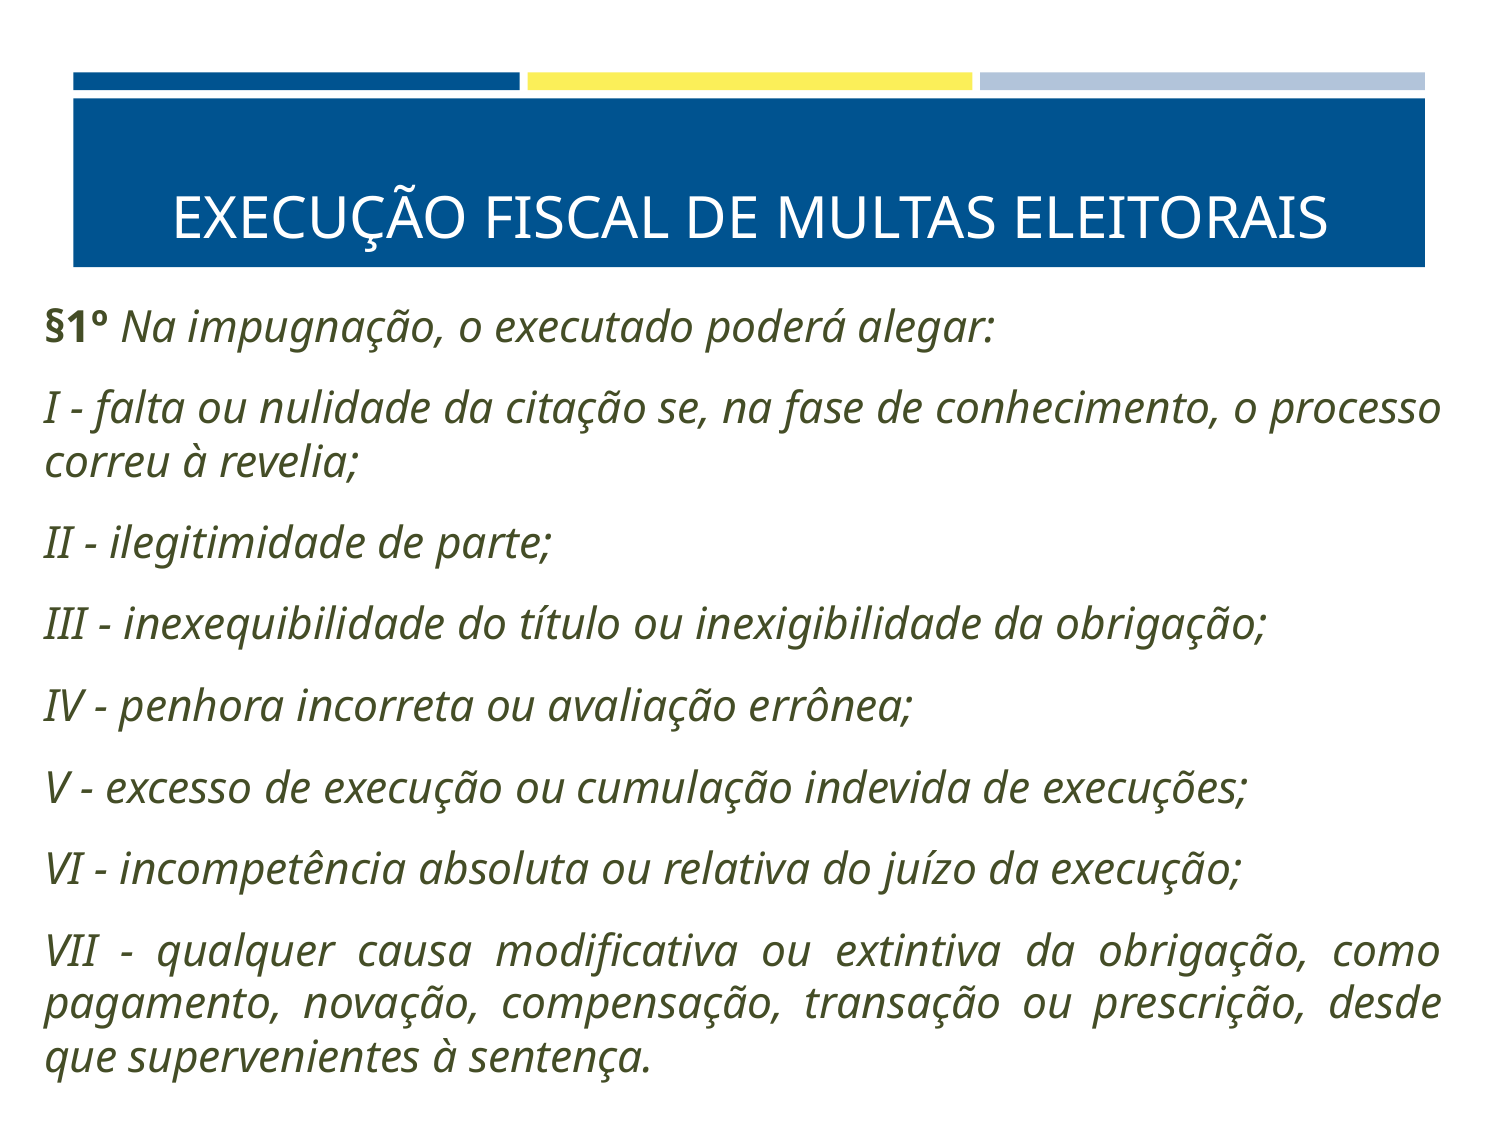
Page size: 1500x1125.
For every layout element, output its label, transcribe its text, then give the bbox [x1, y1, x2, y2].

title EXECUÇÃO FISCAL DE MULTAS ELEITORAIS [95, 112, 1406, 259]
list §1º Na impugnação, o executado poderá alegar: I - falta ou nulidade da citação se, na fase de conhecimento, o processo correu à revelia; II - ilegitimidade de parte; III - inexequibilidade do título ou inexigibilidade da obrigação; IV - penhora incorreta ou avaliação errônea; V - excesso de execução ou cumulação indevida de execuções; VI - incompetência absoluta ou relativa do juízo da execução; VII - qualquer causa modificativa ou extintiva da obrigação, como pagamento, novação, compensação, transação ou prescrição, desde que supervenientes à sentença. [29, 290, 1459, 1094]
